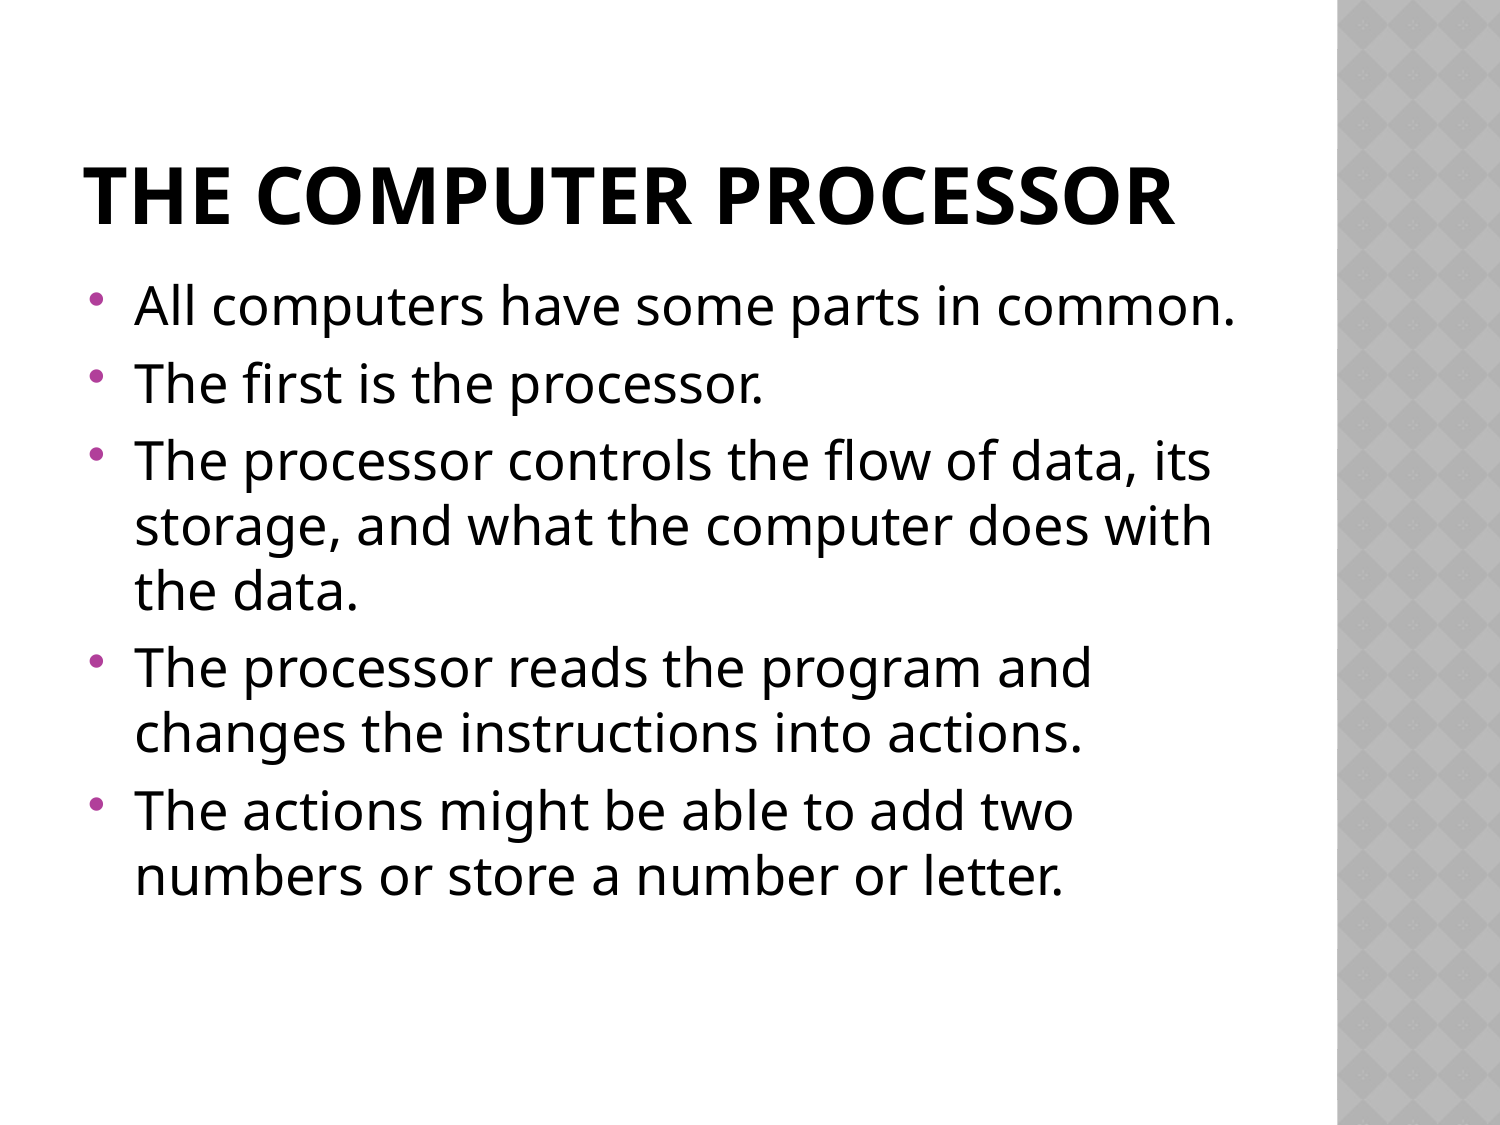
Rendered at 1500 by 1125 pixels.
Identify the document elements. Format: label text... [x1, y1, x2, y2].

list All computers have some parts in common. The first is the processor. The processor controls the flow of data, its storage, and what the computer does with the data. The processor reads the program and changes the instructions into actions. The actions might be able to add two numbers or store a number or letter. [75, 264, 1263, 1059]
title The computer processor [75, 52, 1263, 240]
